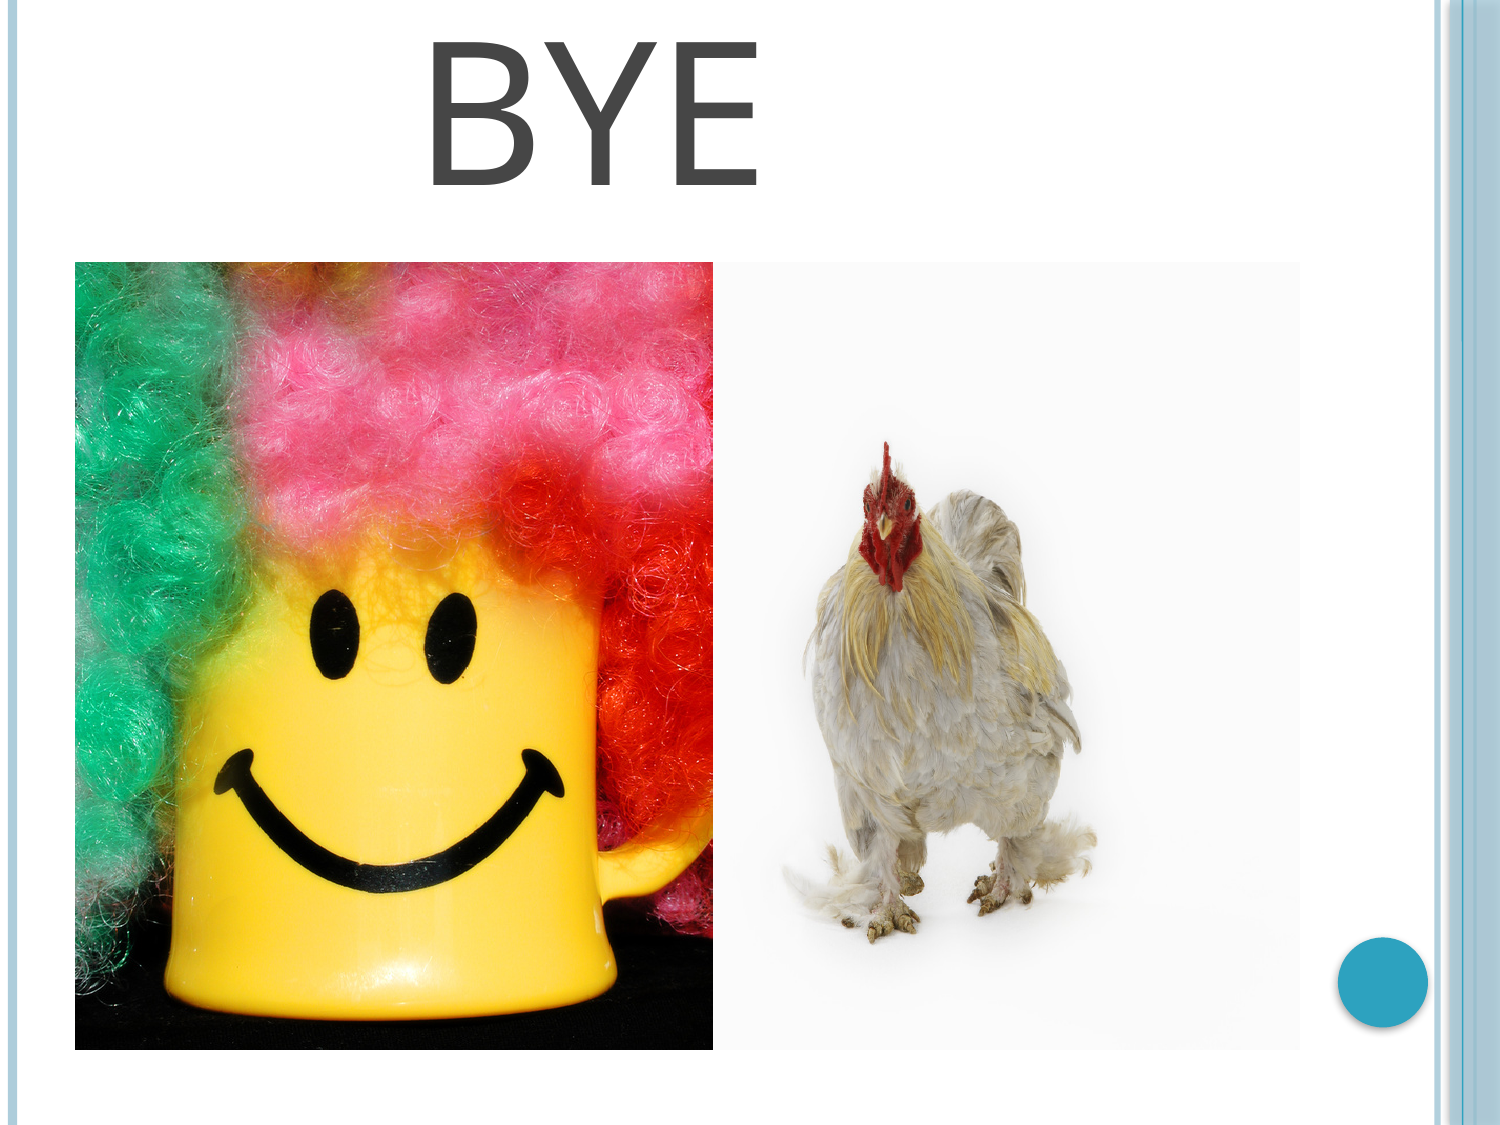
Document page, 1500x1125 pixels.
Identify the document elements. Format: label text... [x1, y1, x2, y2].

title BYE [399, 45, 988, 233]
picture [74, 261, 1301, 1051]
